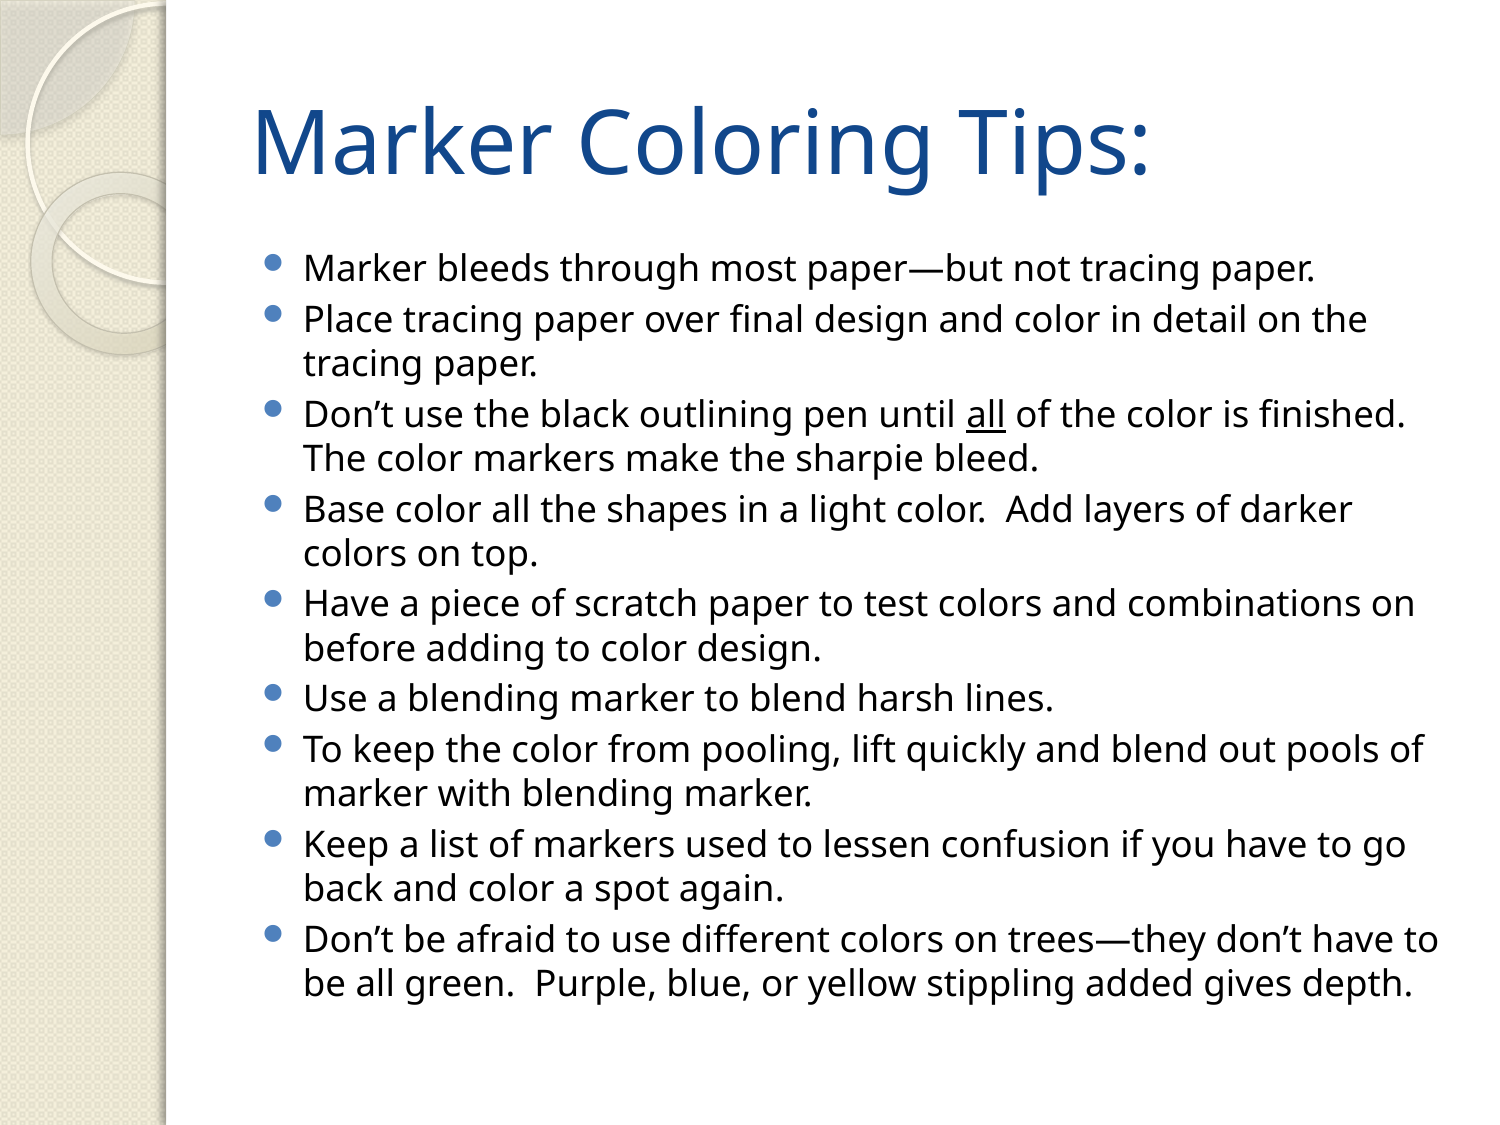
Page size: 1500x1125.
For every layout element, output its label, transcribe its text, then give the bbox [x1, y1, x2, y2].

list Marker bleeds through most paper—but not tracing paper. Place tracing paper over final design and color in detail on the tracing paper. Don’t use the black outlining pen until all of the color is finished. The color markers make the sharpie bleed. Base color all the shapes in a light color. Add layers of darker colors on top. Have a piece of scratch paper to test colors and combinations on before adding to color design. Use a blending marker to blend harsh lines. To keep the color from pooling, lift quickly and blend out pools of marker with blending marker. Keep a list of markers used to lessen confusion if you have to go back and color a spot again. Don’t be afraid to use different colors on trees—they don’t have to be all green. Purple, blue, or yellow stippling added gives depth. [235, 237, 1466, 1025]
title Marker Coloring Tips: [235, 45, 1466, 233]
